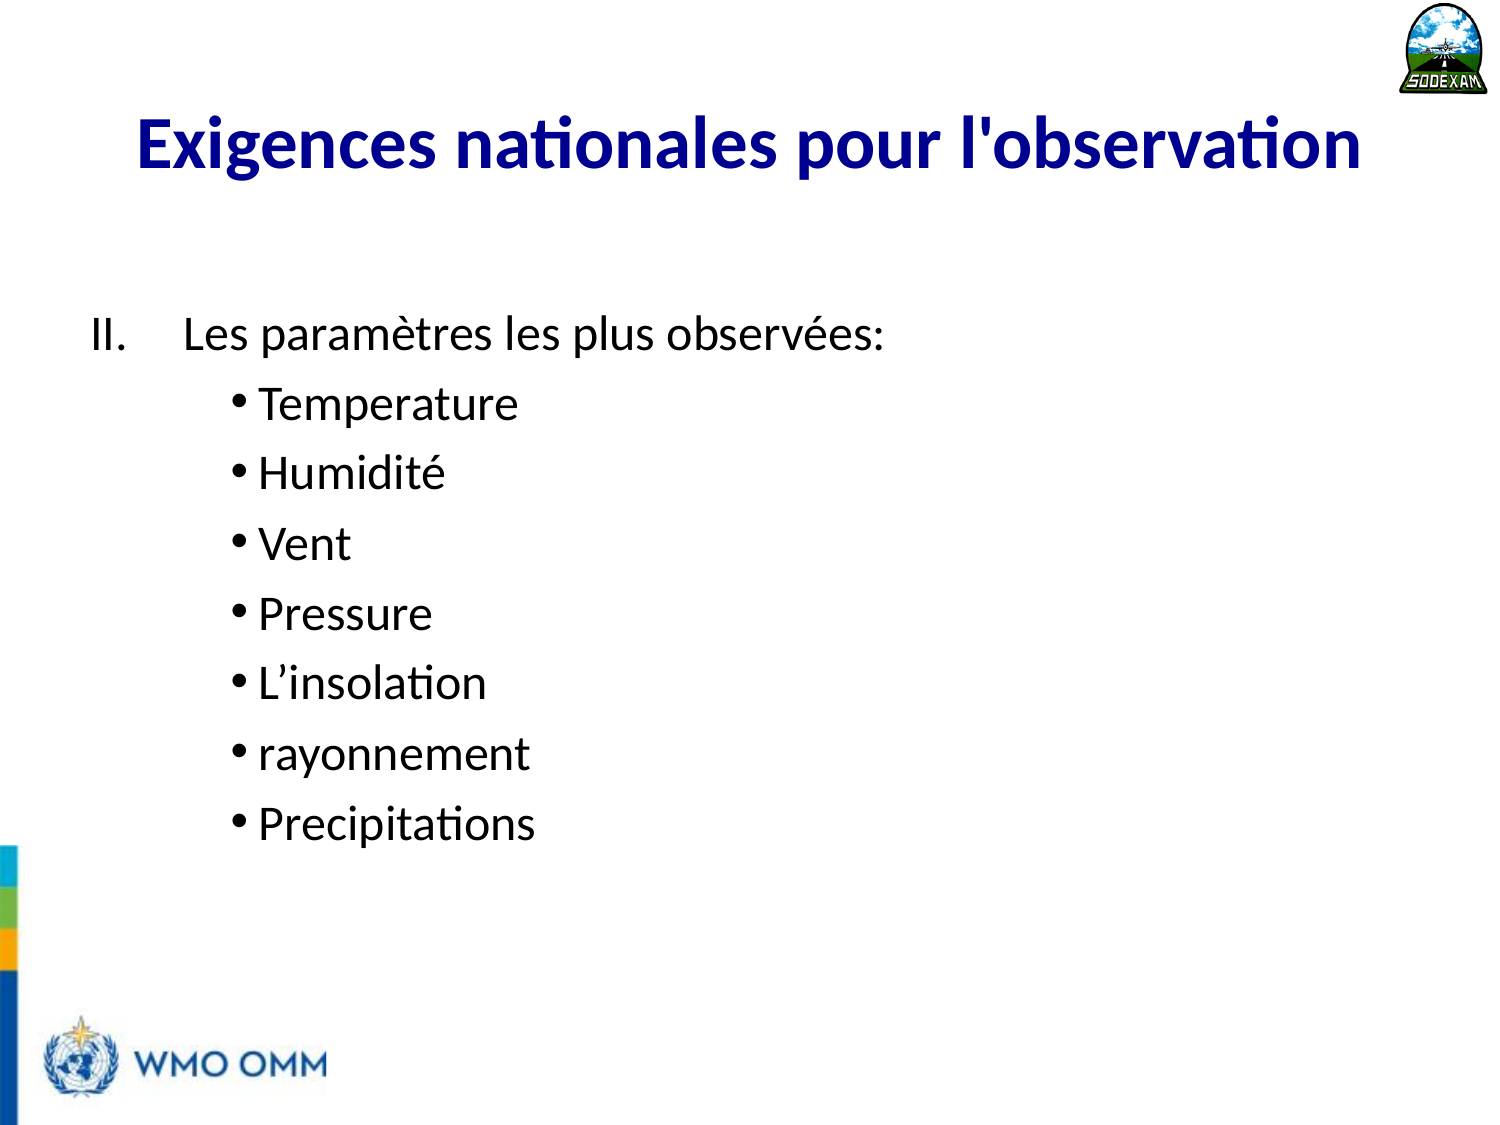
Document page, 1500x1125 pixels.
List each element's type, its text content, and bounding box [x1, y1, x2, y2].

list II. Les paramètres les plus observées: Temperature Humidité Vent Pressure L’insolation rayonnement Precipitations [75, 232, 1425, 1005]
picture [0, 845, 327, 1125]
picture [1392, 2, 1500, 99]
title Exigences nationales pour l'observation [75, 45, 1425, 232]
